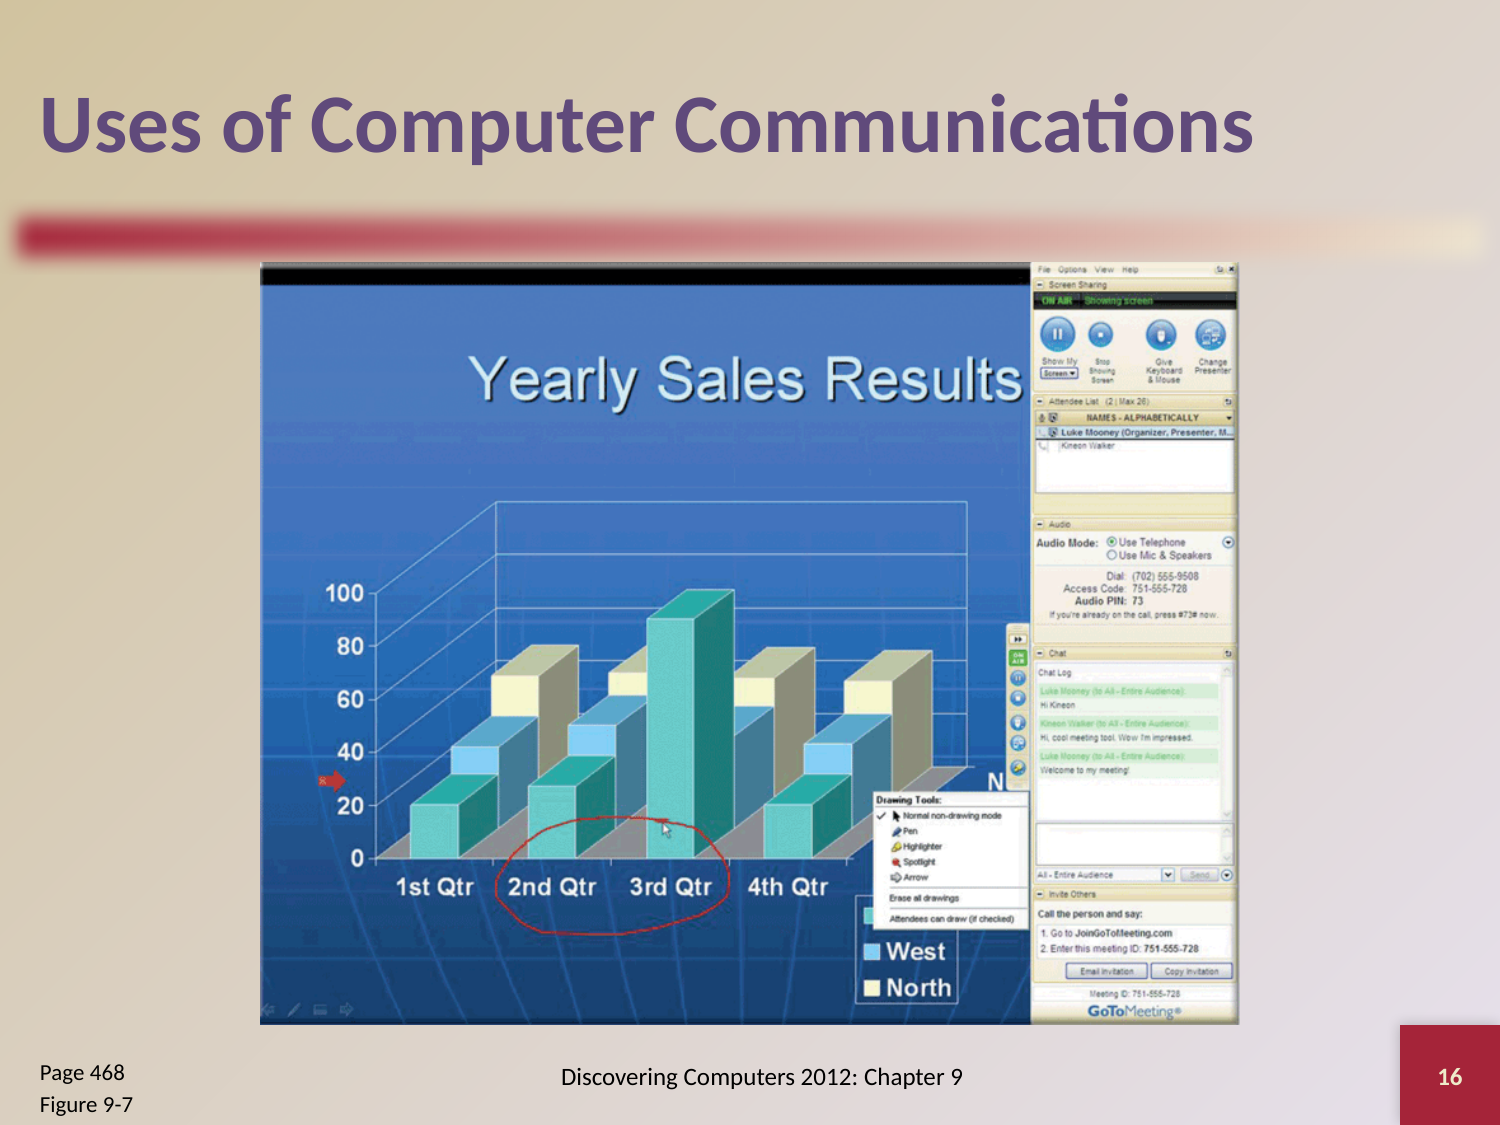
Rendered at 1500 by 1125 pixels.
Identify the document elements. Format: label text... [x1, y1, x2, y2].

list Page 468 Figure 9-7 [24, 1050, 300, 1125]
footer Discovering Computers 2012: Chapter 9 [450, 1037, 1075, 1113]
title Uses of Computer Communications [24, 24, 1475, 213]
slide_number 16 [1400, 1025, 1500, 1125]
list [259, 262, 1241, 1026]
